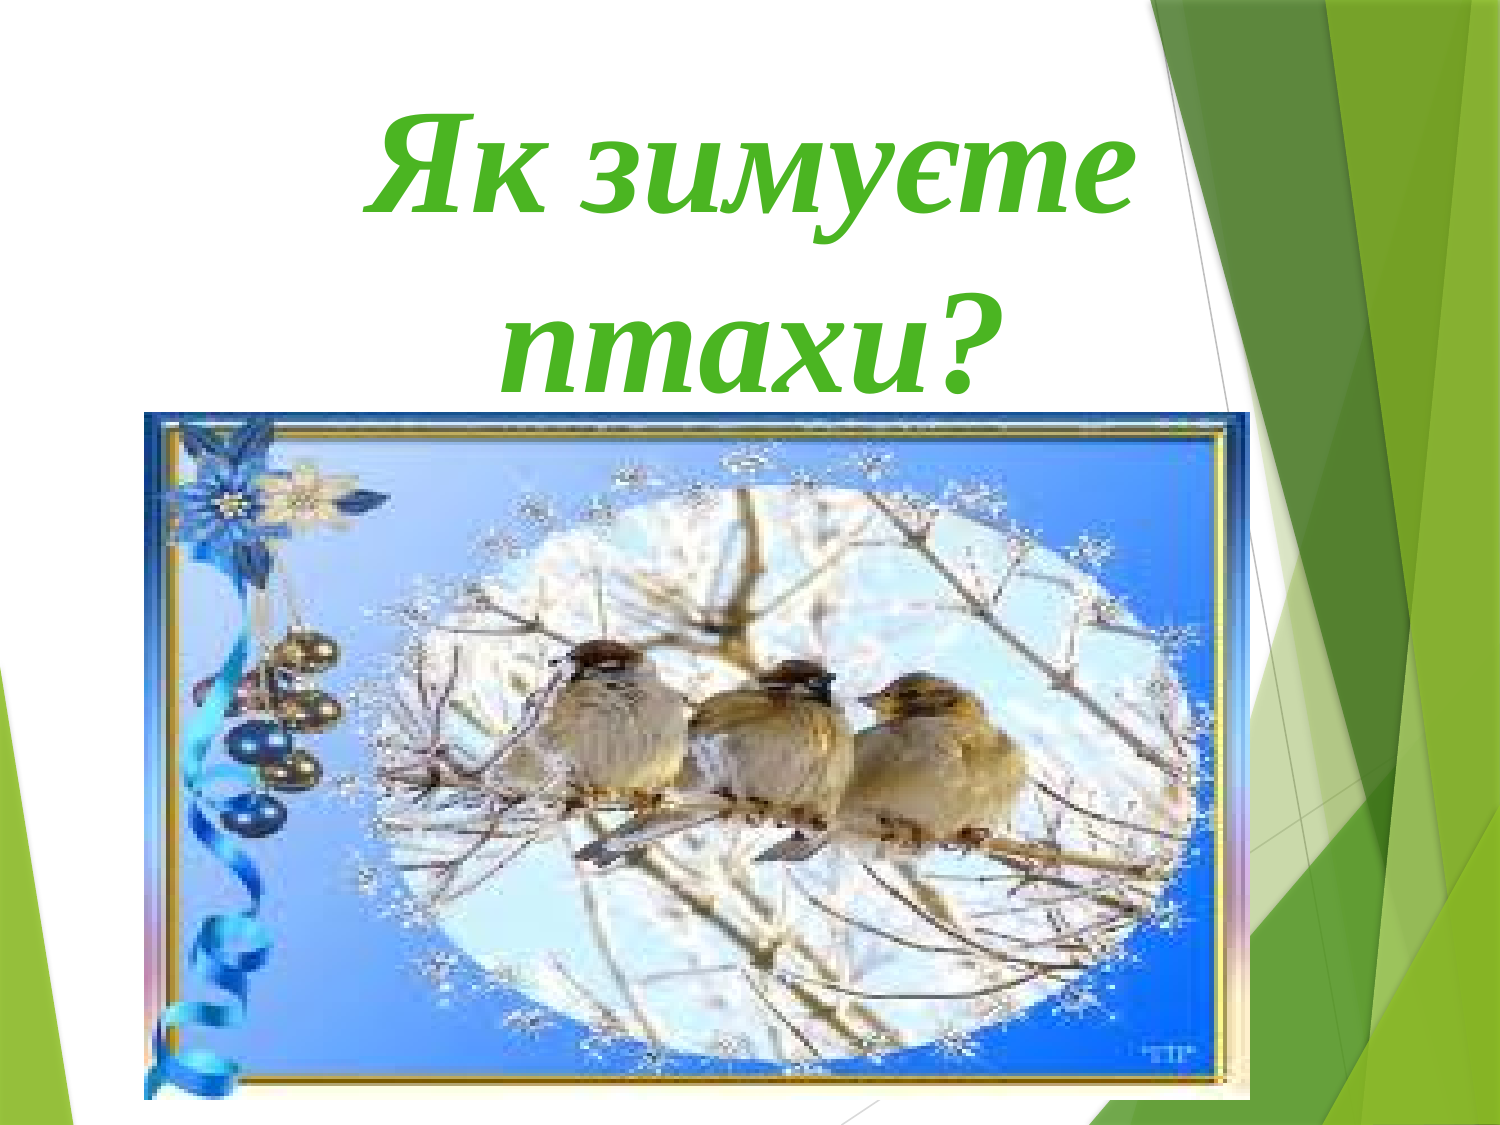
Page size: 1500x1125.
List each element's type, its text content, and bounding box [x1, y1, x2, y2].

text_box [1255, 940, 1497, 1007]
text_box Як зимуєте птахи? [144, 54, 1362, 430]
picture [144, 411, 1251, 1101]
